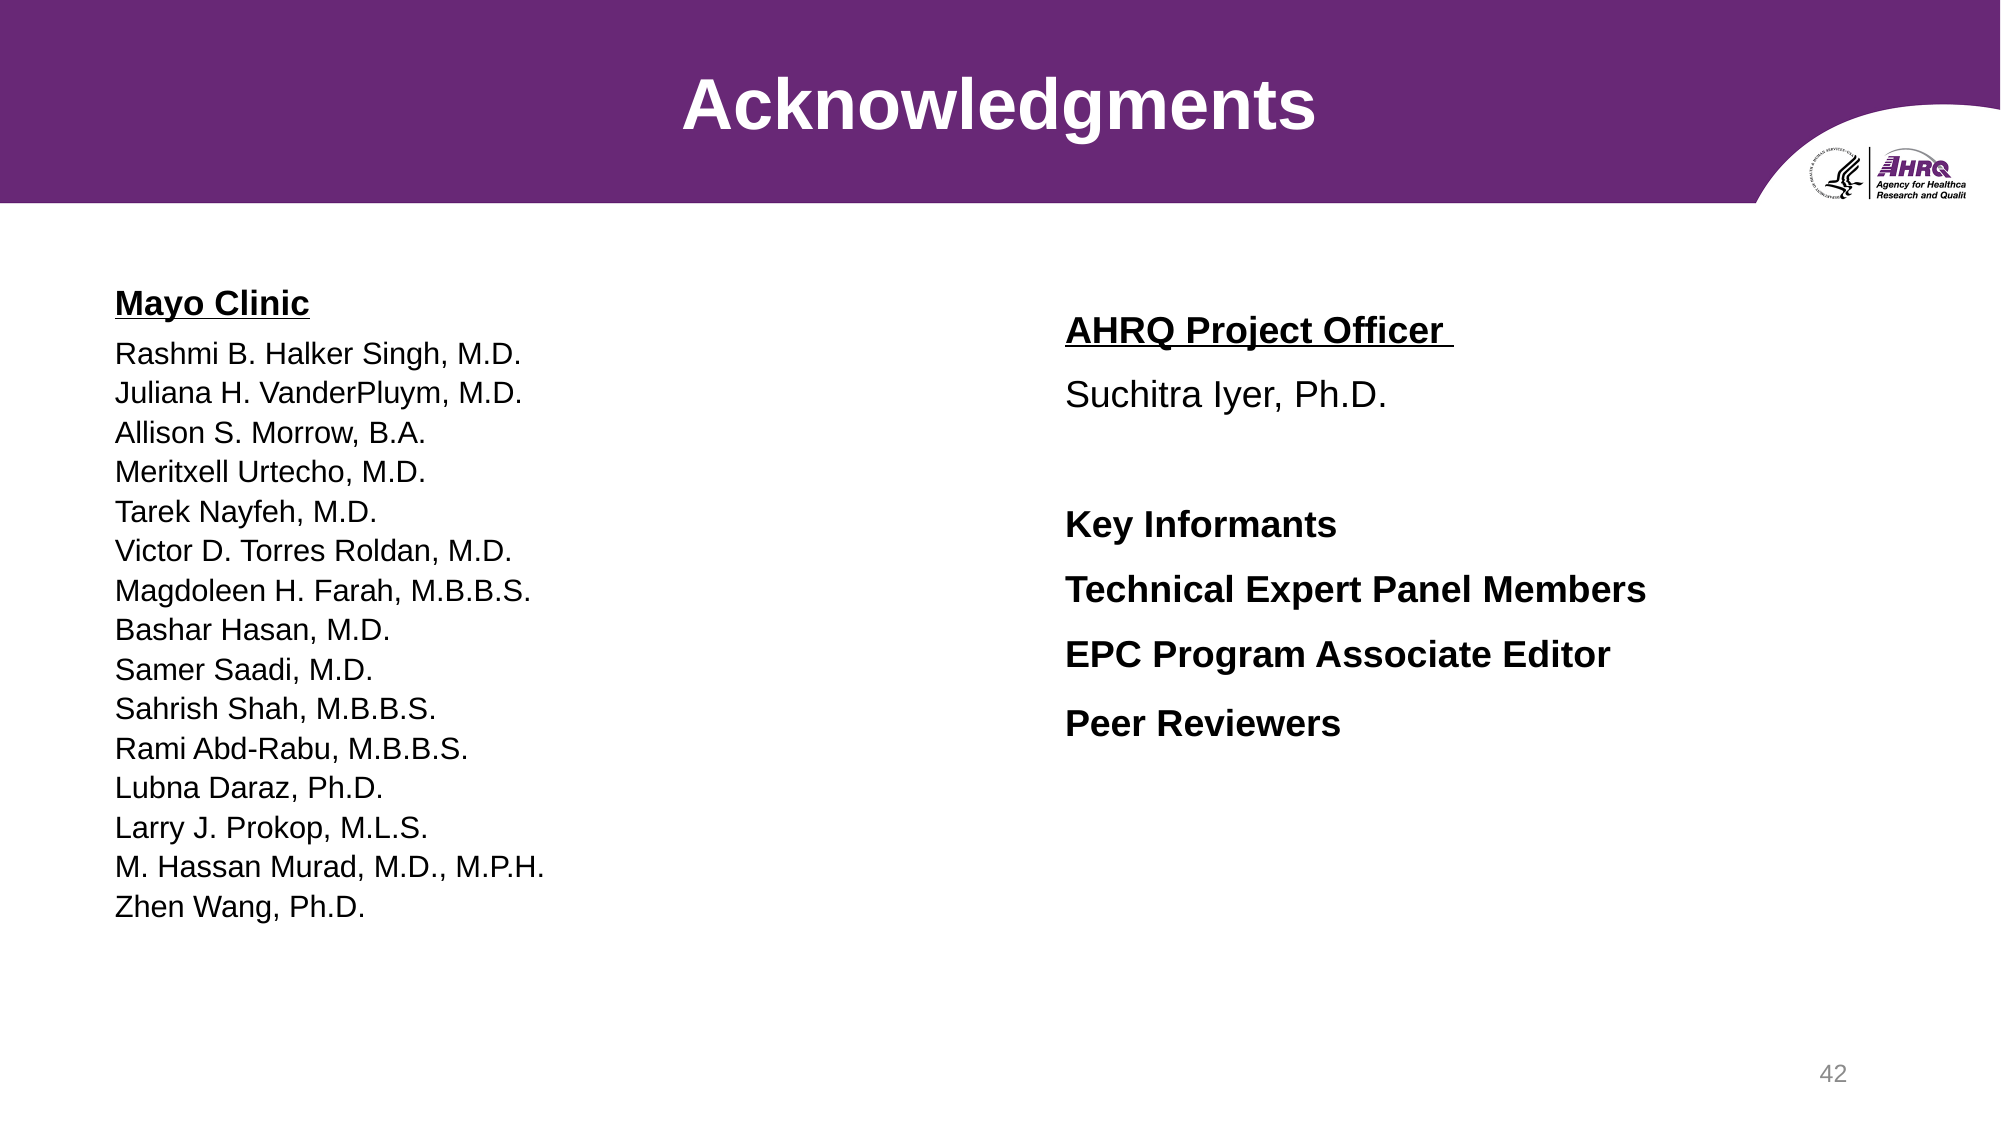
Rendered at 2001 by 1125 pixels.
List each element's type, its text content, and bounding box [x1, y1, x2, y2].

picture [0, 0, 2001, 1125]
slide_number 42 [1412, 1042, 1863, 1103]
list Mayo Clinic Rashmi B. Halker Singh, M.D. Juliana H. VanderPluym, M.D. Allison S. Morrow, B.A. Meritxell Urtecho, M.D. Tarek Nayfeh, M.D. Victor D. Torres Roldan, M.D. Magdoleen H. Farah, M.B.B.S. Bashar Hasan, M.D. Samer Saadi, M.D. Sahrish Shah, M.B.B.S. Rami Abd-Rabu, M.B.B.S. Lubna Daraz, Ph.D. Larry J. Prokop, M.L.S. M. Hassan Murad, M.D., M.P.H. Zhen Wang, Ph.D. [99, 270, 875, 1013]
text_box AHRQ Project Officer Suchitra Iyer, Ph.D. Key Informants Technical Expert Panel Members EPC Program Associate Editor Peer Reviewers [1050, 294, 1925, 1038]
title Acknowledgments [275, 50, 1725, 152]
